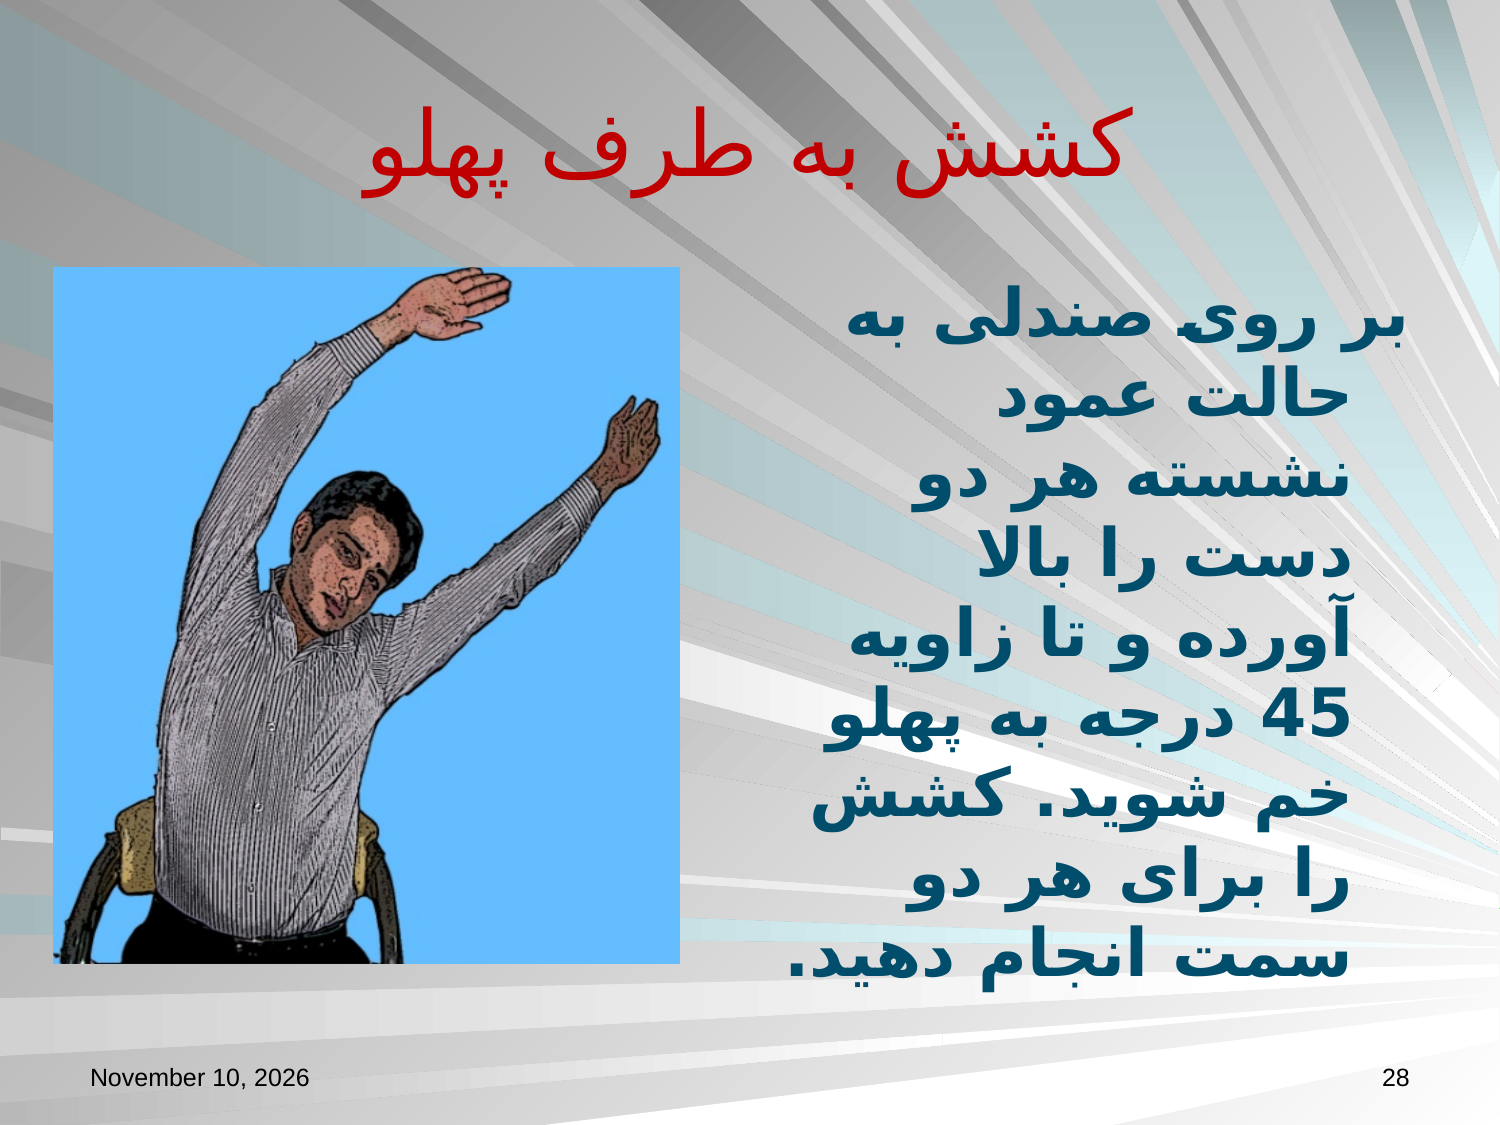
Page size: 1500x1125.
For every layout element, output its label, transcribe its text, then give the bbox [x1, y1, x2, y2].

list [52, 266, 680, 965]
slide_number 28 [1074, 1023, 1426, 1100]
list بر روی صندلی به حالت عمود نشسته هر دو دست را بالا آورده و تا زاویه 45 درجه به پهلو خم شوید. کشش را برای هر دو سمت انجام دهید. [762, 262, 1426, 1006]
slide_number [74, 1023, 426, 1100]
title کشش به طرف پهلو [74, 45, 1426, 234]
